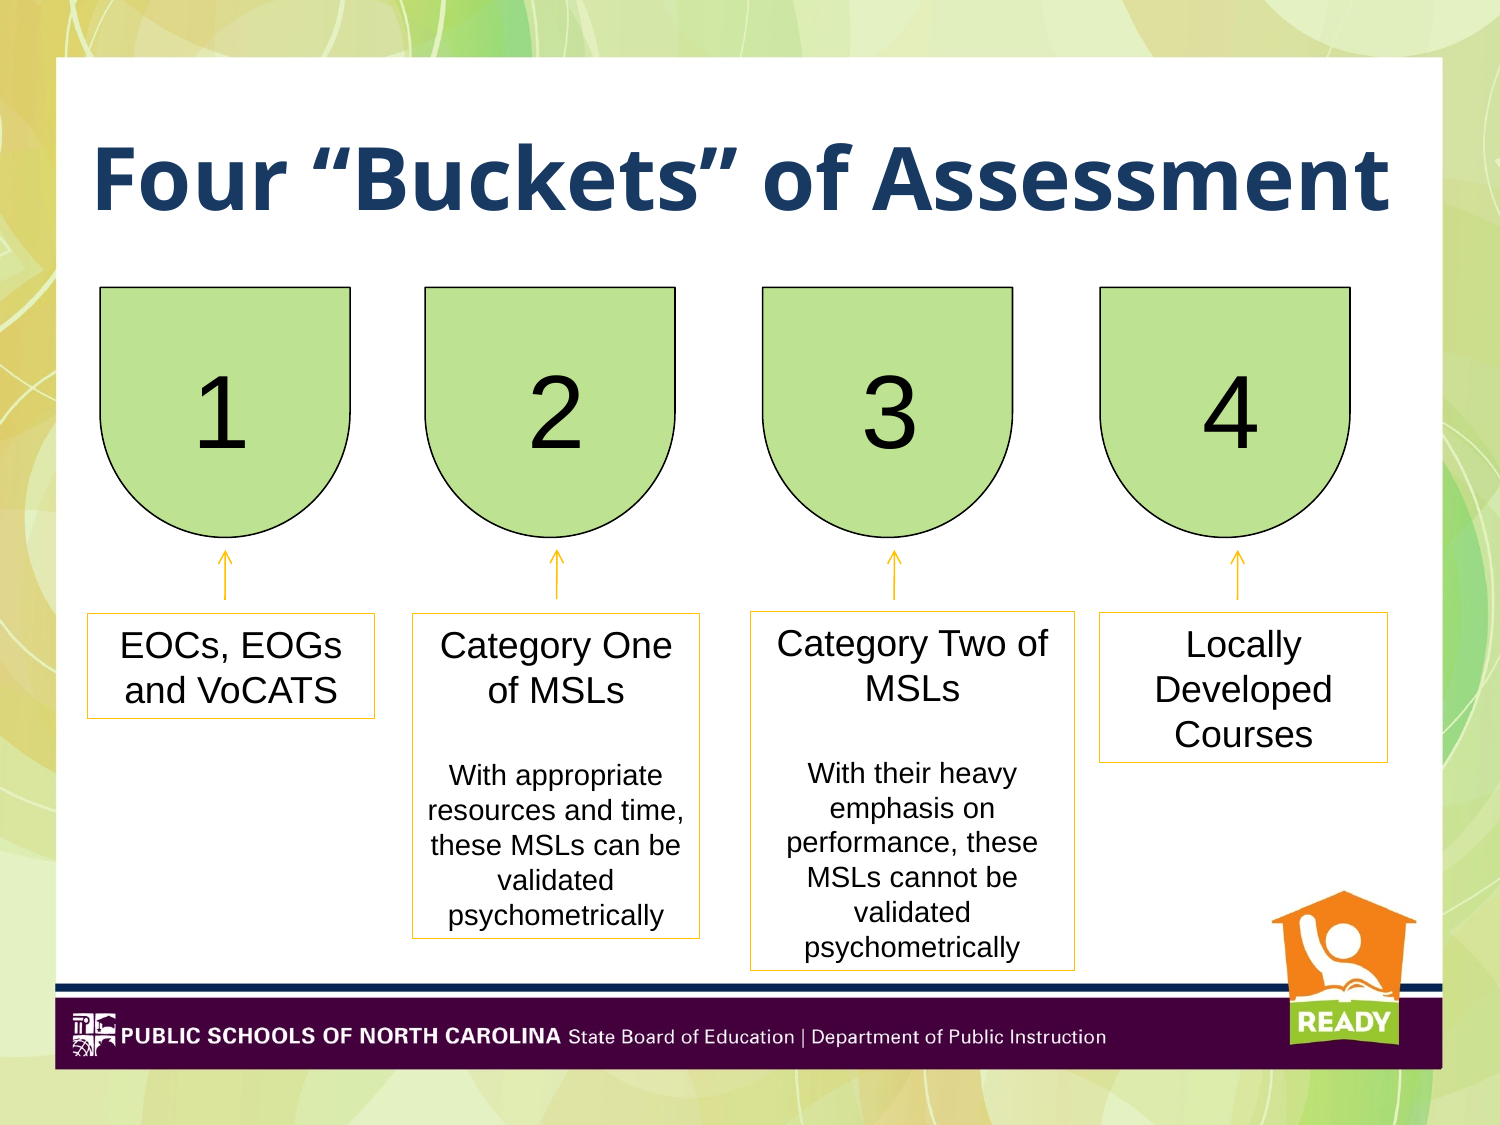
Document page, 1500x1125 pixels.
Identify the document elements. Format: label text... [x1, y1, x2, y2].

text_box Category Two of MSLs With their heavy emphasis on performance, these MSLs cannot be validated psychometrically [750, 611, 1075, 971]
text_box 2 [512, 337, 588, 478]
picture [0, 0, 1500, 1125]
text_box [1100, 287, 1351, 538]
text_box [100, 287, 351, 538]
text_box EOCs, EOGs and VoCATS [87, 613, 375, 719]
text_box [762, 287, 1013, 538]
text_box 4 [1187, 337, 1263, 478]
text_box Category One of MSLs With appropriate resources and time, these MSLs can be validated psychometrically [412, 613, 700, 939]
title Four “Buckets” of Assessment [75, 112, 1438, 238]
text_box Locally Developed Courses [1099, 612, 1388, 763]
text_box 3 [846, 337, 922, 478]
text_box 1 [178, 337, 253, 478]
text_box [425, 287, 676, 538]
